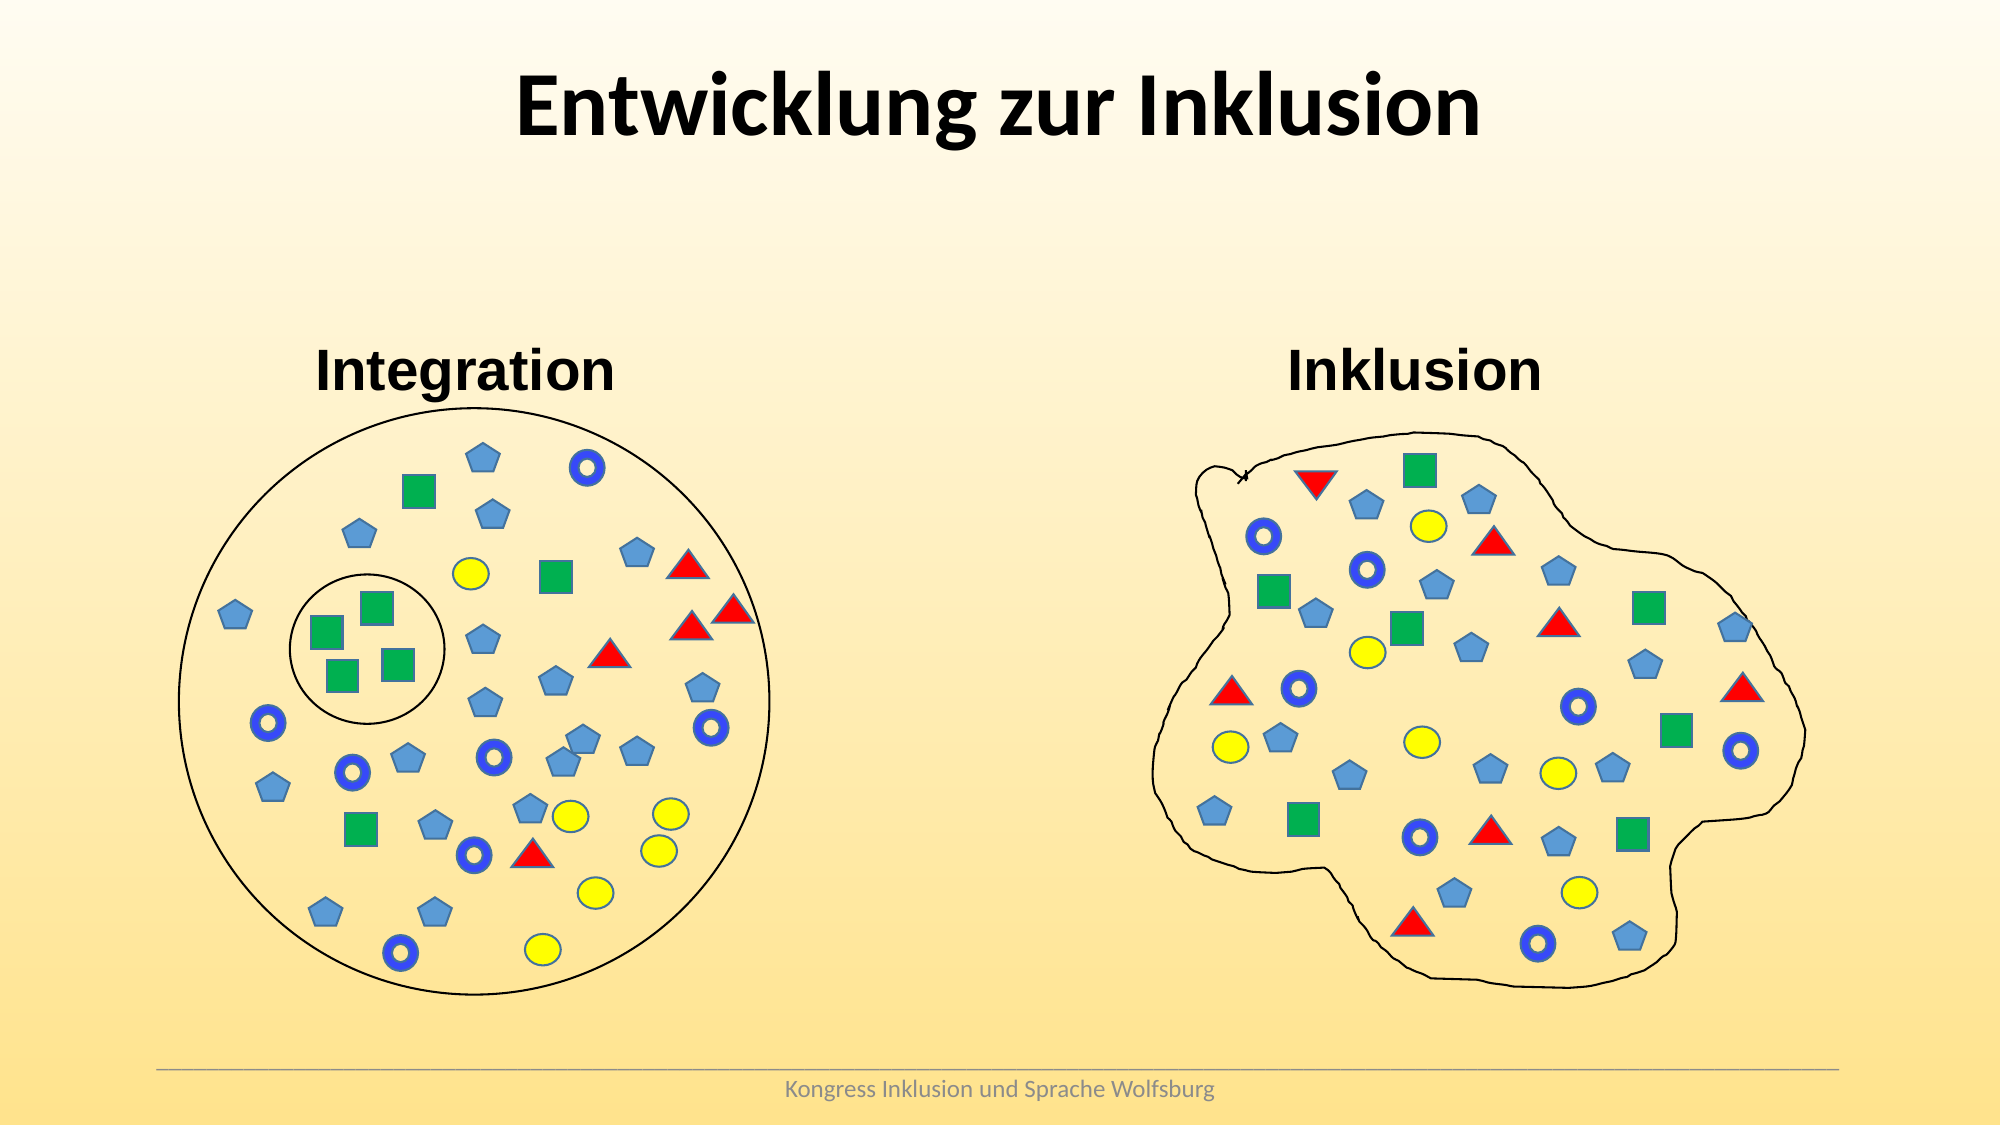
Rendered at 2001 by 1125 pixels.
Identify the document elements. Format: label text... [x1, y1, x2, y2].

text_box [1287, 802, 1320, 837]
text_box [1409, 509, 1448, 543]
footer _______________________________________________________________________________________________________________________________________ Kongress Inklusion und Sprache Wolfsburg [137, 1042, 1863, 1103]
text_box [640, 834, 679, 868]
text_box [545, 746, 582, 777]
text_box [568, 448, 606, 487]
text_box [509, 836, 556, 869]
text_box [341, 517, 378, 549]
text_box [177, 407, 771, 996]
text_box [326, 659, 359, 693]
text_box [334, 753, 372, 792]
text_box [310, 615, 344, 650]
text_box [1460, 483, 1498, 515]
text_box [475, 738, 513, 777]
text_box [1472, 752, 1509, 784]
text_box [1257, 574, 1291, 609]
text_box [1470, 524, 1517, 556]
text_box [307, 896, 344, 927]
text_box [1539, 756, 1578, 791]
text_box [360, 591, 394, 626]
text_box [1611, 920, 1648, 951]
text_box [710, 592, 756, 624]
text_box [344, 812, 378, 847]
text_box [1453, 631, 1490, 663]
list Integration [137, 275, 984, 410]
text_box [1390, 611, 1424, 646]
text_box [381, 648, 415, 682]
text_box [512, 792, 549, 824]
text_box [576, 876, 615, 910]
list [137, 410, 984, 1016]
text_box [1594, 751, 1631, 783]
text_box [467, 686, 504, 718]
text_box [416, 896, 454, 927]
text_box [1211, 730, 1250, 764]
text_box [668, 609, 715, 641]
text_box [1262, 721, 1299, 753]
text_box [474, 498, 511, 529]
text_box [464, 623, 502, 654]
text_box [254, 771, 291, 802]
list Inklusion [1012, 275, 1863, 411]
text_box [389, 741, 427, 773]
text_box [249, 704, 287, 743]
text_box [1403, 453, 1437, 488]
text_box [1519, 924, 1557, 963]
title Entwicklung zur Inklusion [0, 0, 2000, 211]
text_box [651, 797, 690, 831]
text_box [586, 637, 633, 669]
text_box [1559, 687, 1597, 726]
text_box [1293, 470, 1339, 502]
text_box [1722, 731, 1760, 770]
text_box [692, 708, 730, 747]
text_box [451, 556, 490, 591]
text_box [618, 536, 656, 568]
text_box [1716, 611, 1754, 643]
text_box [1418, 568, 1455, 600]
text_box [1348, 488, 1385, 520]
text_box [217, 598, 254, 630]
text_box [1331, 759, 1368, 790]
text_box [1540, 555, 1577, 586]
text_box [1245, 517, 1283, 556]
text_box [1660, 713, 1693, 748]
text_box [1436, 876, 1473, 908]
text_box [665, 547, 711, 580]
text_box [1719, 670, 1766, 703]
text_box [1632, 591, 1666, 625]
text_box [402, 474, 436, 509]
text_box [1151, 431, 1807, 989]
text_box [288, 573, 446, 725]
text_box [618, 735, 656, 766]
text_box [1627, 648, 1664, 679]
text_box [564, 723, 602, 754]
text_box [417, 809, 454, 840]
text_box [1389, 905, 1436, 937]
text_box [382, 934, 420, 972]
text_box [1560, 875, 1599, 910]
text_box [1208, 674, 1255, 706]
text_box [1297, 597, 1334, 628]
text_box [523, 932, 562, 967]
text_box [1467, 813, 1514, 845]
text_box [1348, 635, 1387, 670]
text_box [464, 441, 502, 473]
text_box [551, 799, 590, 834]
text_box [1403, 725, 1442, 760]
text_box [1540, 825, 1577, 857]
text_box [1348, 550, 1386, 589]
text_box [1616, 817, 1650, 852]
text_box [455, 836, 493, 875]
text_box [1196, 794, 1233, 826]
text_box [1535, 605, 1582, 638]
text_box [537, 664, 575, 696]
text_box [1401, 818, 1439, 857]
text_box [539, 560, 573, 594]
text_box [684, 671, 721, 703]
text_box [1280, 669, 1318, 708]
